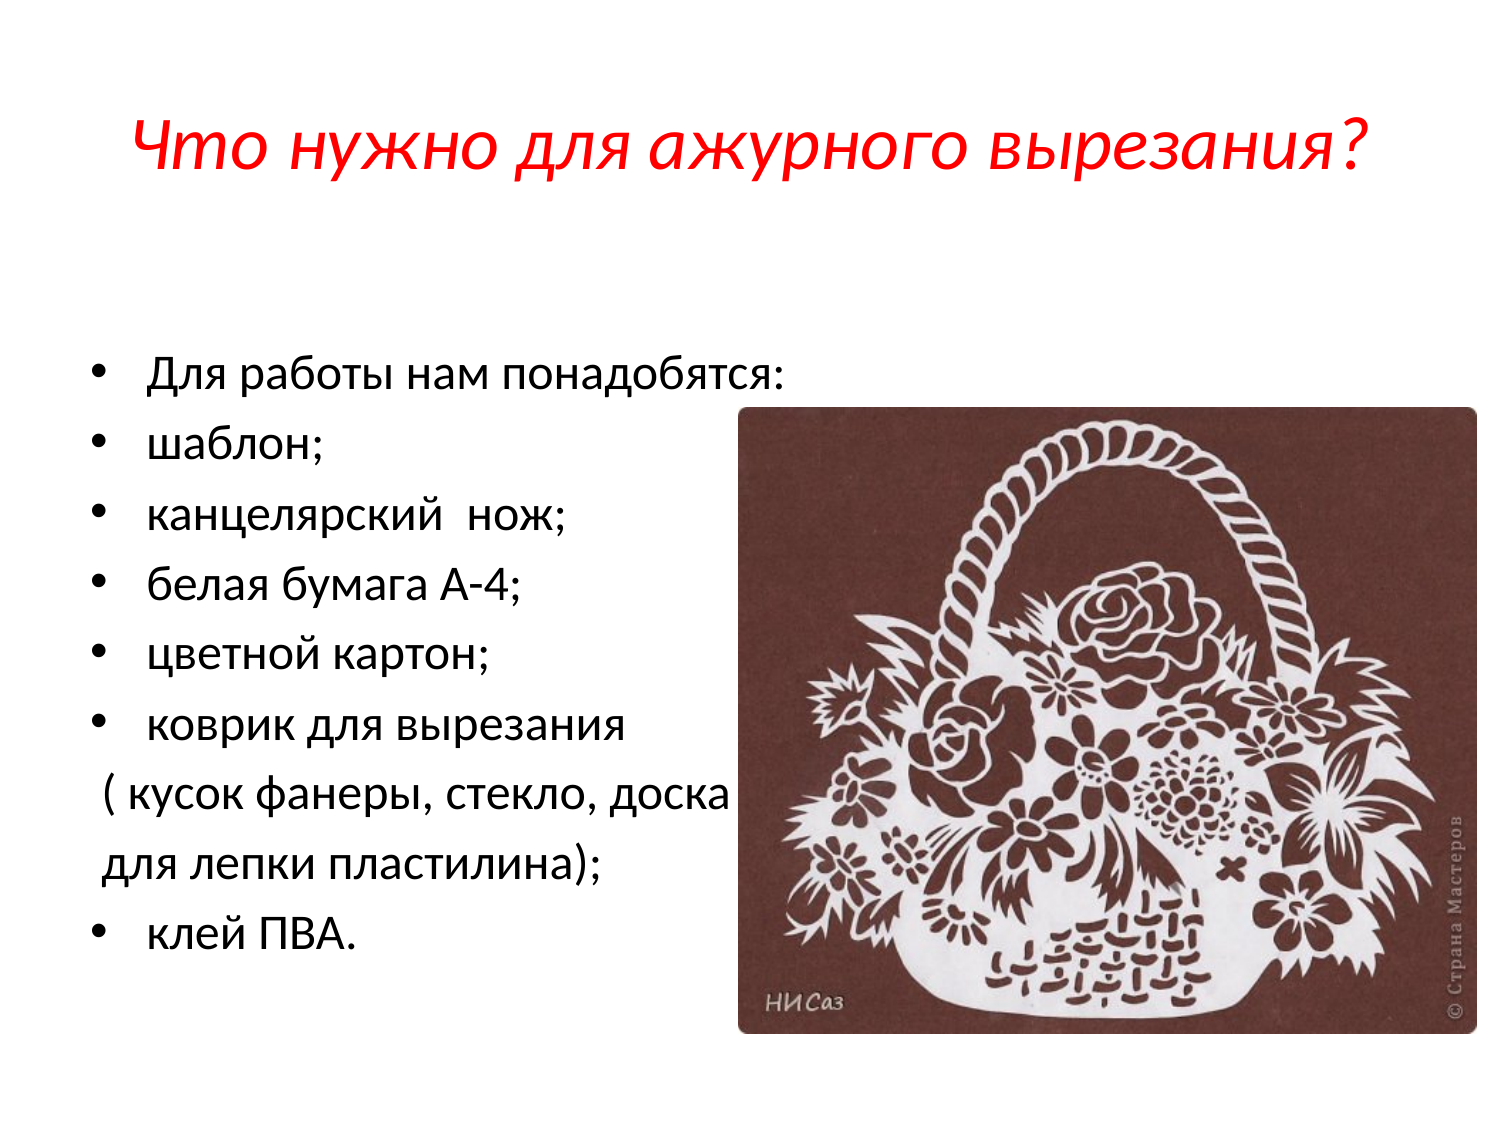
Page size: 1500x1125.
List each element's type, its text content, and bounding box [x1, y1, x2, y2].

picture [737, 407, 1477, 1035]
title Что нужно для ажурного вырезания? [75, 45, 1425, 233]
list Для работы нам понадобятся: шаблон; канцелярский нож; белая бумага А-4; цветной картон; коврик для вырезания ( кусок фанеры, стекло, доска для лепки пластилина); клей ПВА. [75, 262, 1425, 1005]
